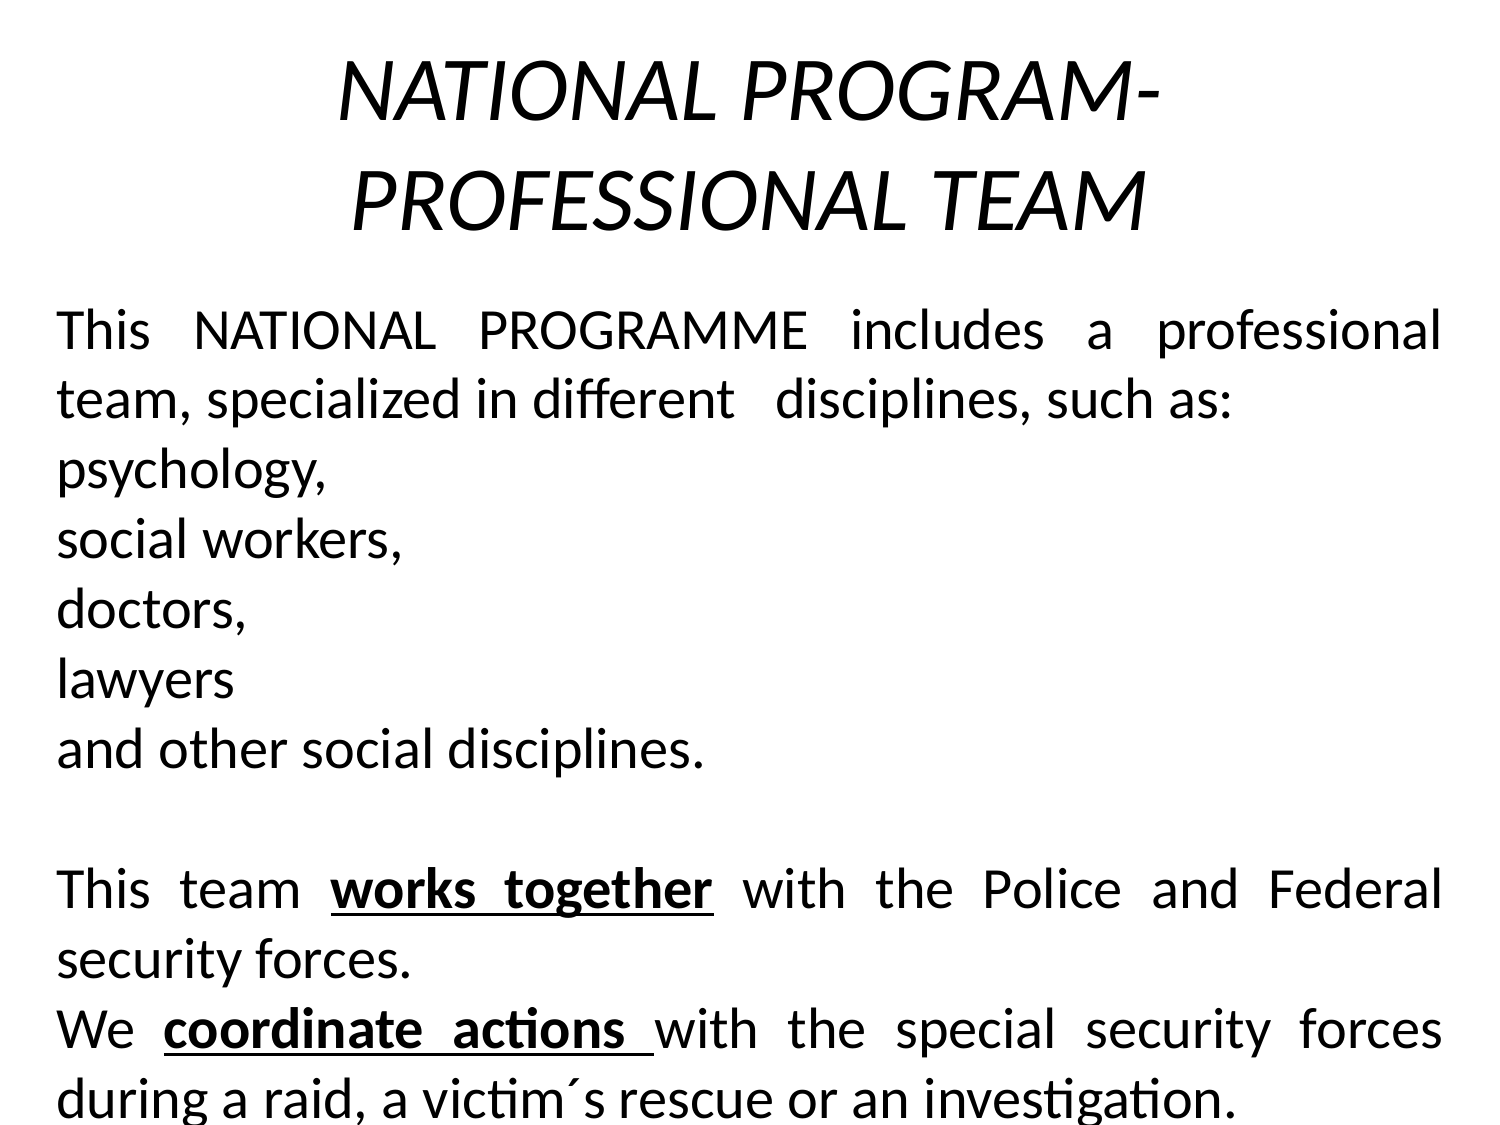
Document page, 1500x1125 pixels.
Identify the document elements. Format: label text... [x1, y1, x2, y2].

title NATIONAL PROGRAM-PROFESSIONAL TEAM [74, 44, 1426, 233]
text_box This NATIONAL PROGRAMME includes a professional team, specialized in different disciplines, such as: psychology, social workers, doctors, lawyers and other social disciplines. This team works together with the Police and Federal security forces. We coordinate actions with the special security forces during a raid, a victim´s rescue or an investigation. [41, 283, 1459, 1125]
